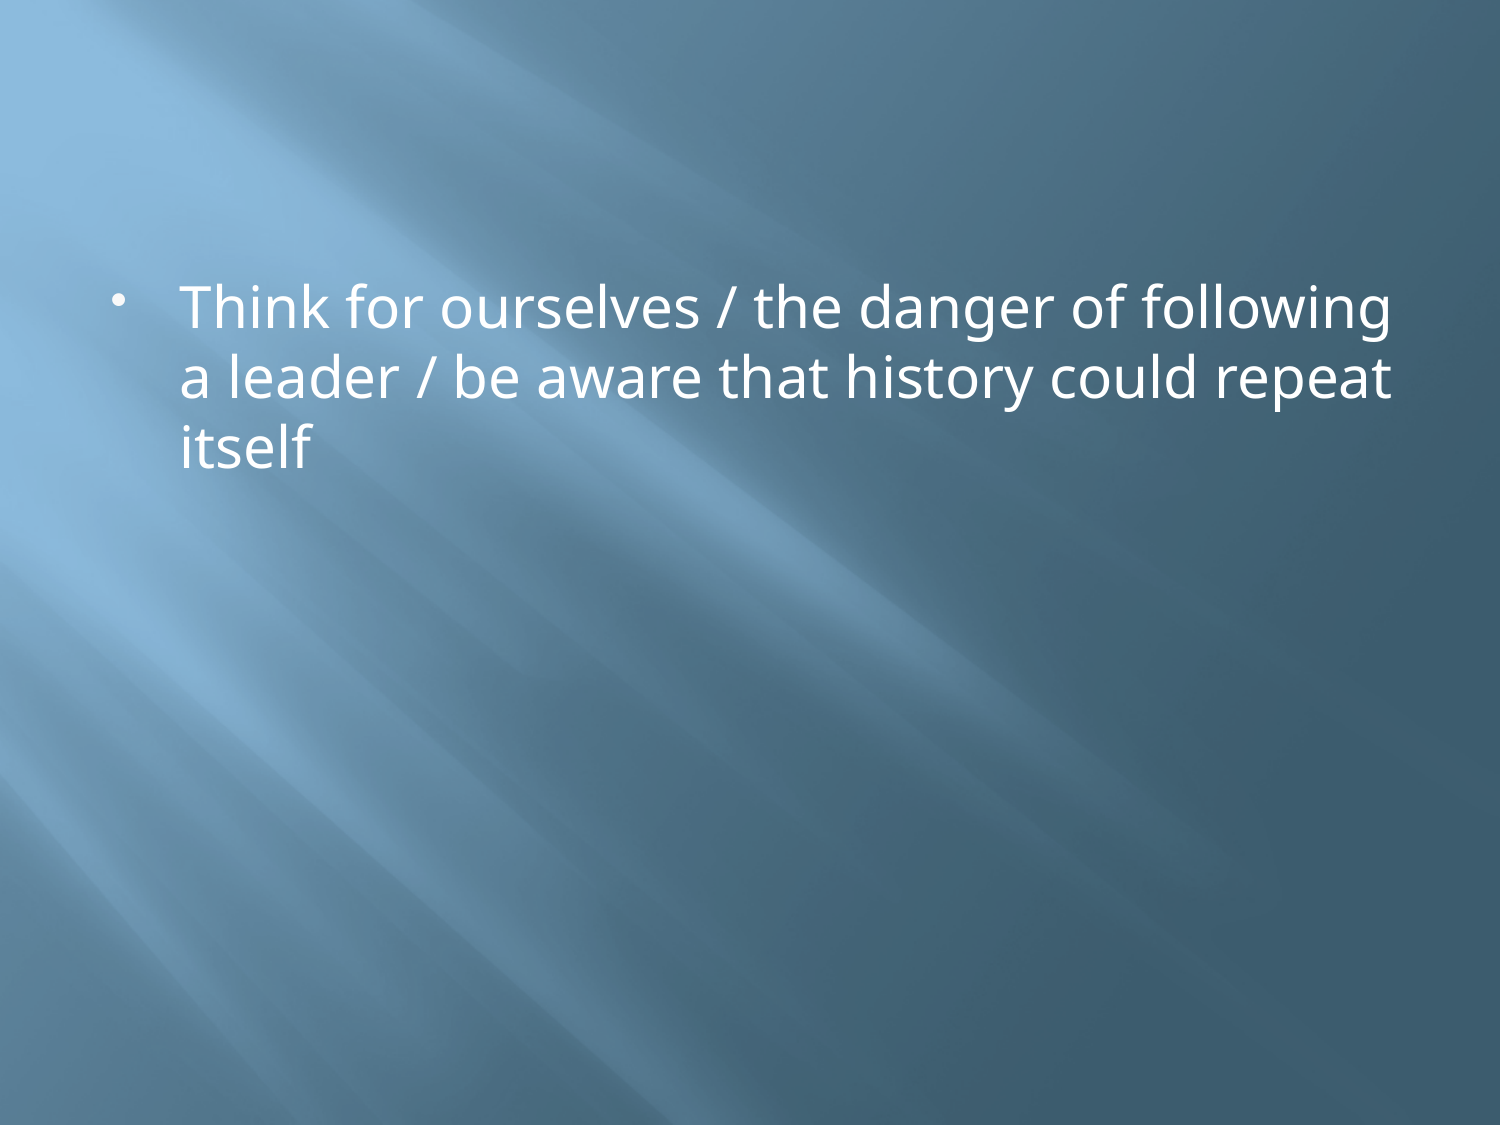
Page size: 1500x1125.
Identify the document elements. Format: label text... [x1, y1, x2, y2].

list Think for ourselves / the danger of following a leader / be aware that history could repeat itself [75, 262, 1425, 1035]
